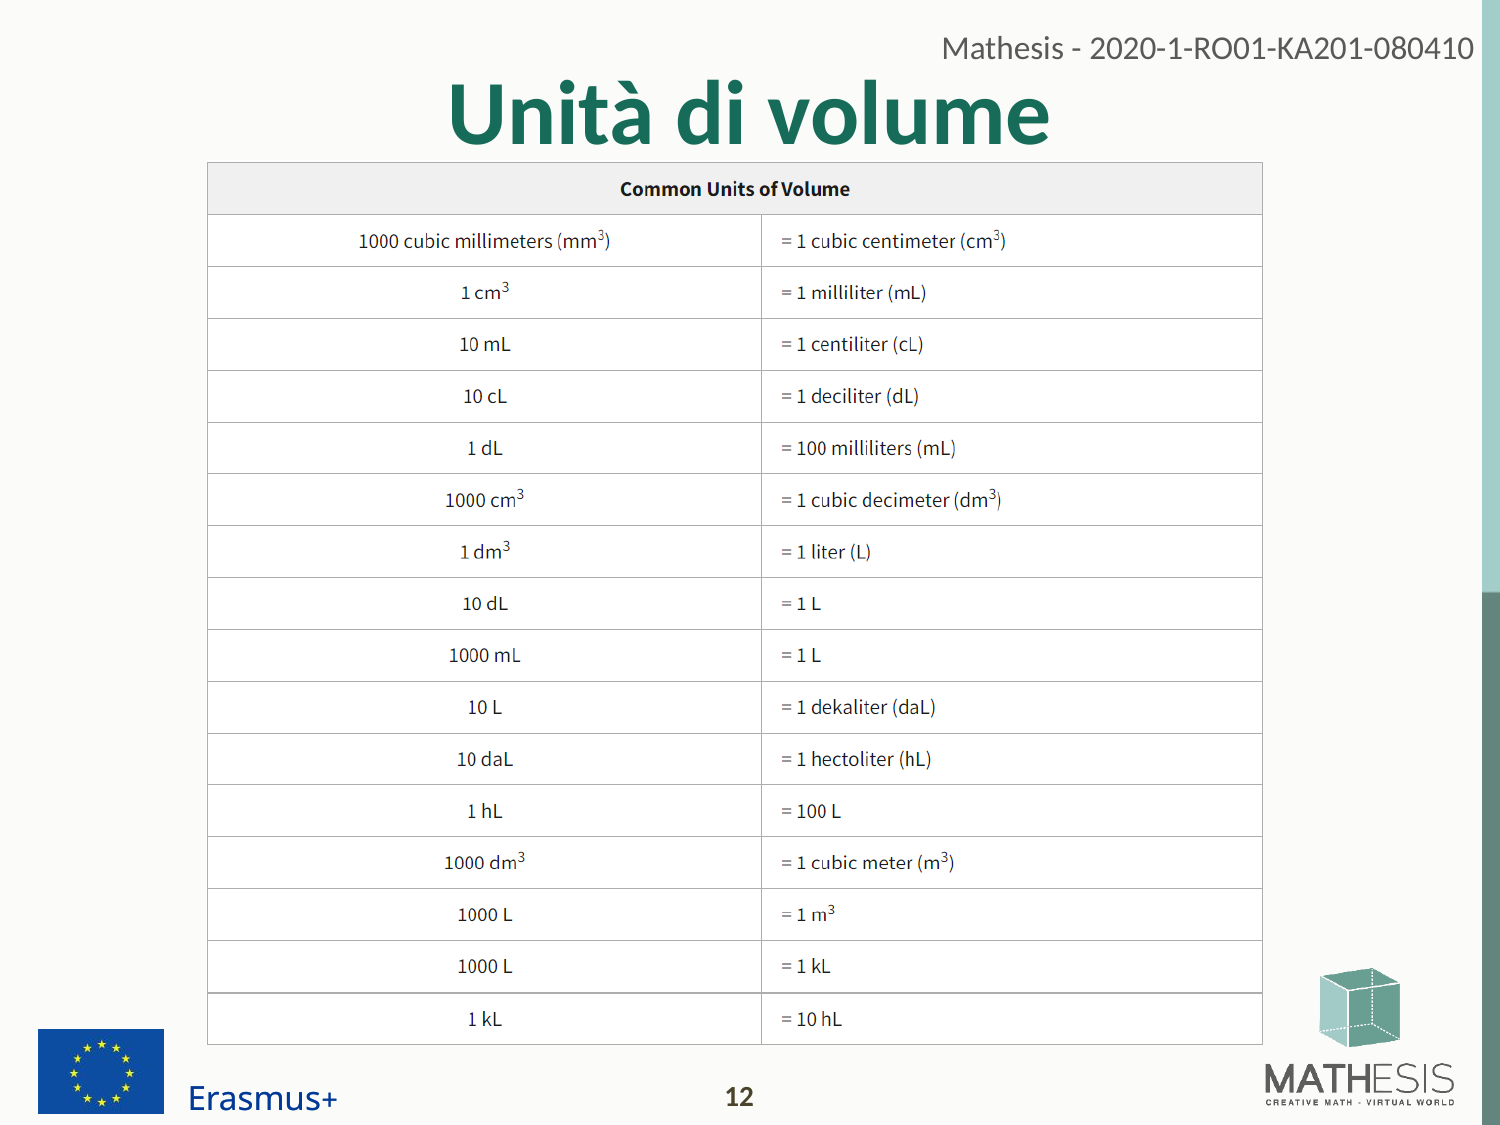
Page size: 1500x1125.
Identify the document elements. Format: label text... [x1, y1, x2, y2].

title Unità di volume [75, 45, 1425, 233]
picture [206, 160, 1263, 1045]
picture [38, 1029, 164, 1114]
